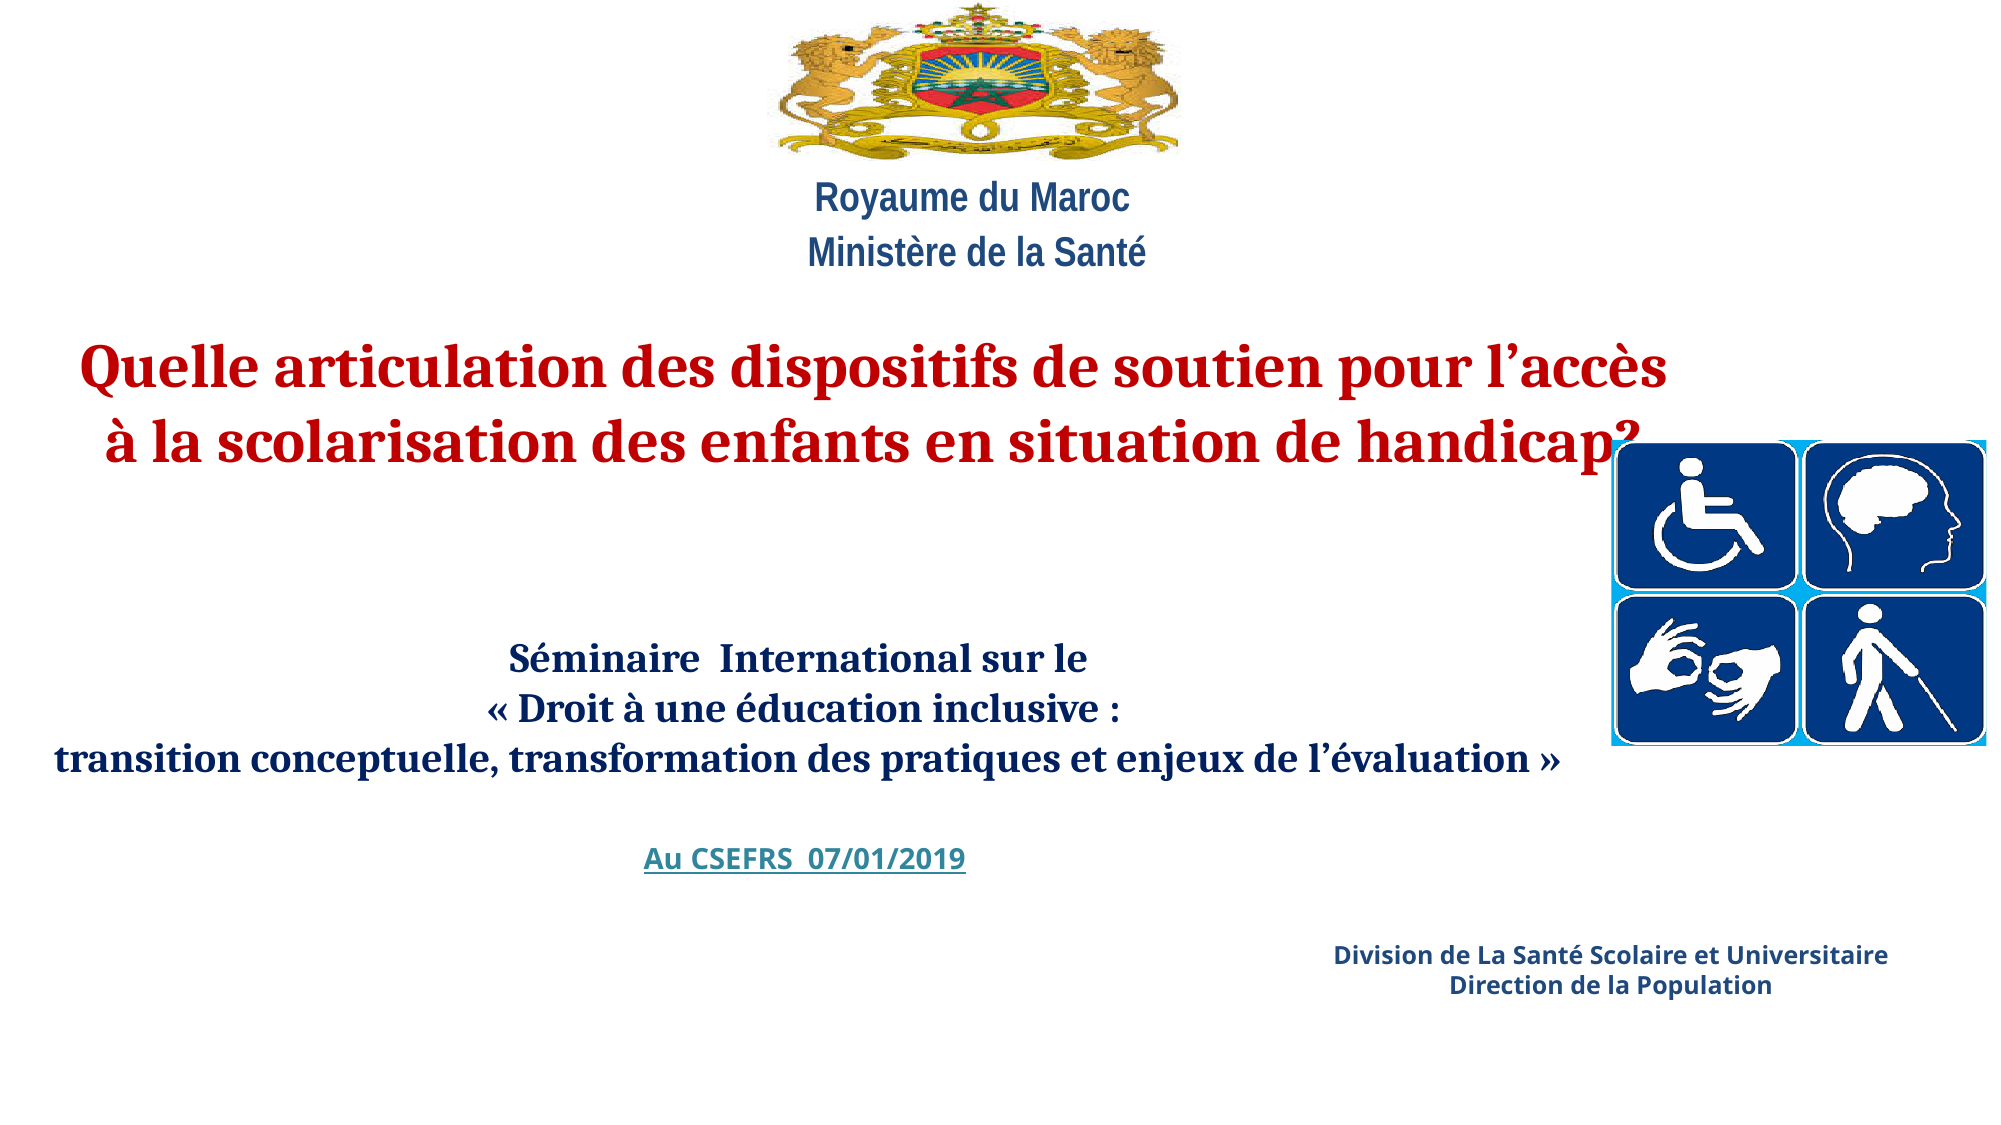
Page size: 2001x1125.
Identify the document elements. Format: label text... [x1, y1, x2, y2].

text_box Division de La Santé Scolaire et Universitaire Direction de la Population [1297, 931, 1925, 1007]
text_box Séminaire International sur le « Droit à une éducation inclusive : transition conceptuelle, transformation des pratiques et enjeux de l’évaluation » Au CSEFRS 07/01/2019 [21, 622, 1595, 963]
subtitle Quelle articulation des dispositifs de soutien pour l’accès à la scolarisation des enfants en situation de handicap? [49, 229, 1700, 561]
text_box [1611, 440, 1987, 746]
text_box Royaume du Maroc Ministère de la Santé [668, 165, 1275, 275]
picture [765, 0, 1198, 162]
